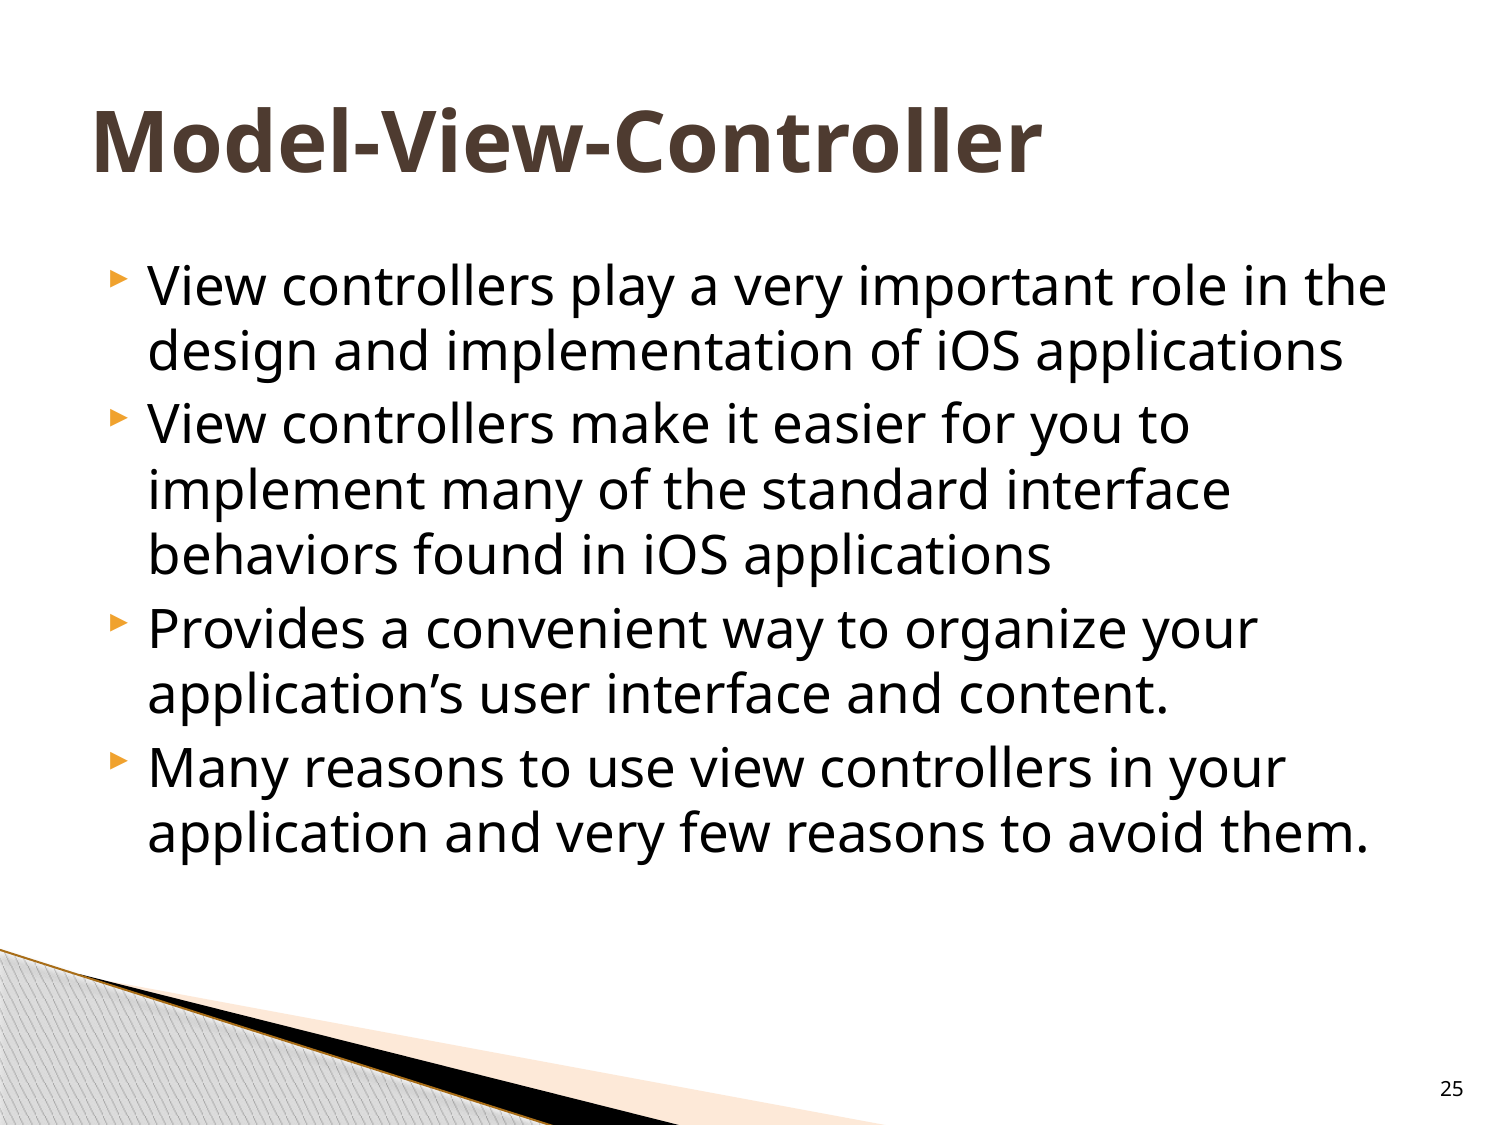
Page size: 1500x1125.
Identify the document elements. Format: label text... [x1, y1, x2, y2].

list View controllers play a very important role in the design and implementation of iOS applications View controllers make it easier for you to implement many of the standard interface behaviors found in iOS applications Provides a convenient way to organize your application’s user interface and content. Many reasons to use view controllers in your application and very few reasons to avoid them. [75, 243, 1425, 986]
slide_number 25 [1418, 1051, 1479, 1112]
title Model-View-Controller [75, 45, 1425, 233]
